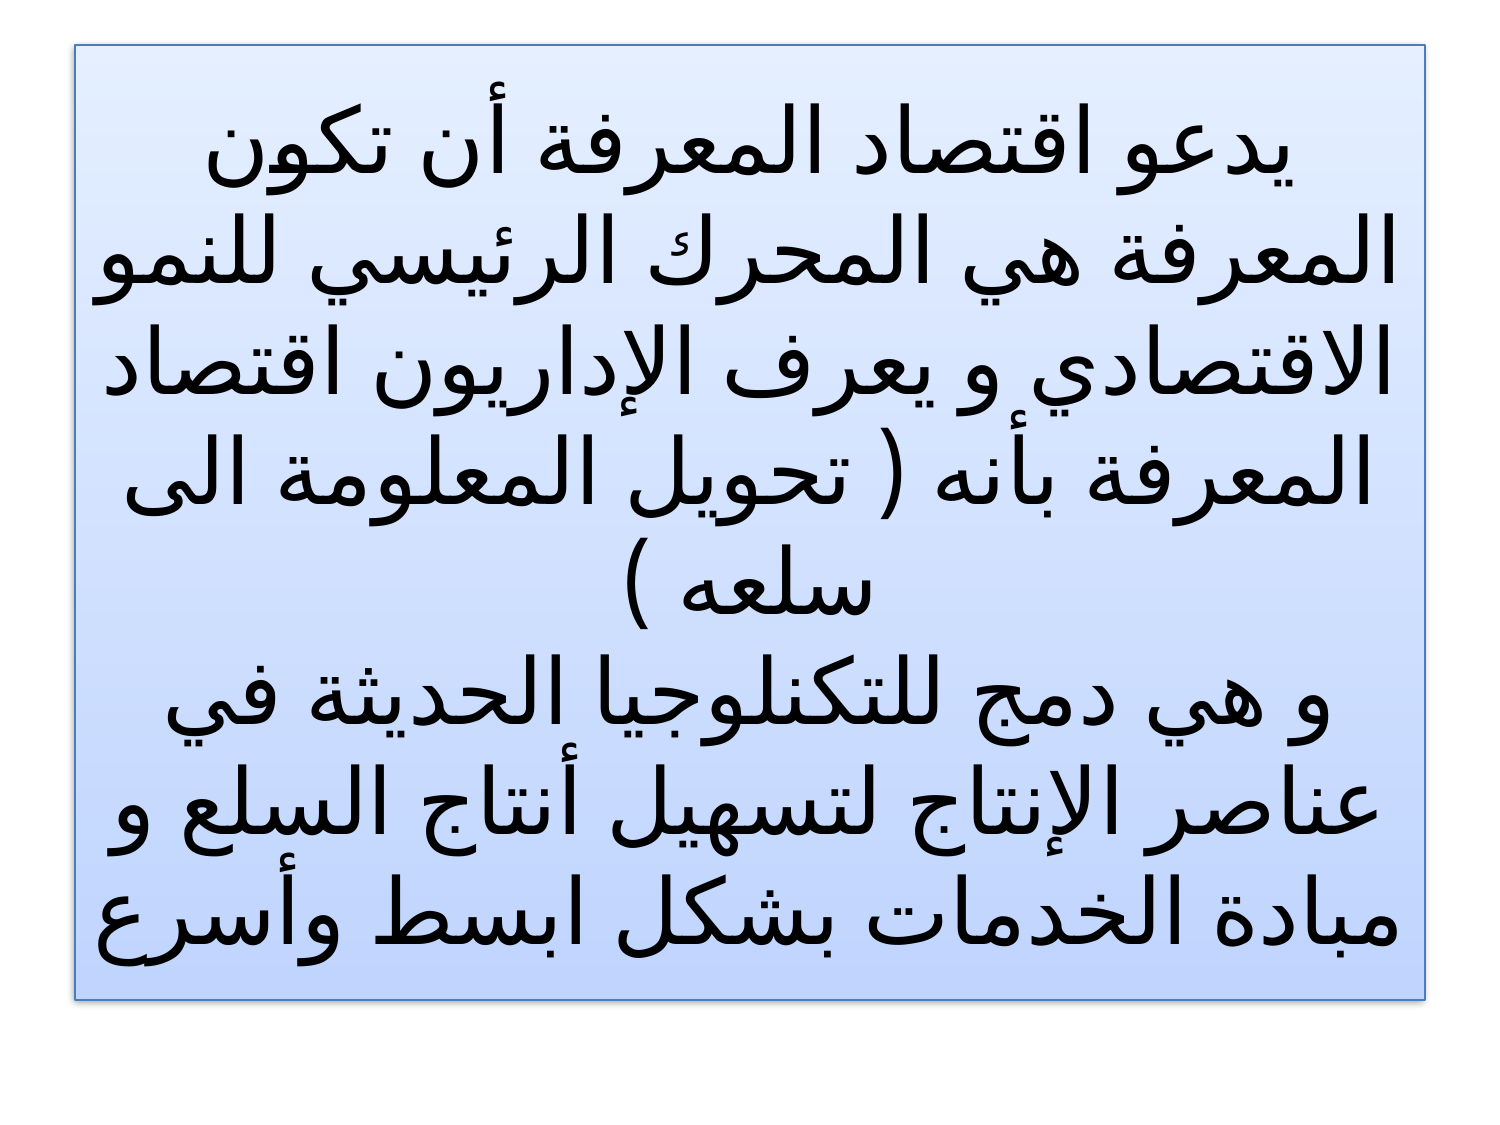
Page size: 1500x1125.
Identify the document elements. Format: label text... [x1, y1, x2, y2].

title يدعو اقتصاد المعرفة أن تكون المعرفة هي المحرك الرئيسي للنمو الاقتصادي و يعرف الإداريون اقتصاد المعرفة بأنه ( تحويل المعلومة الى سلعه ) و هي دمج للتكنلوجيا الحديثة في عناصر الإنتاج لتسهيل أنتاج السلع و مبادة الخدمات بشكل ابسط وأسرع [74, 44, 1426, 1001]
